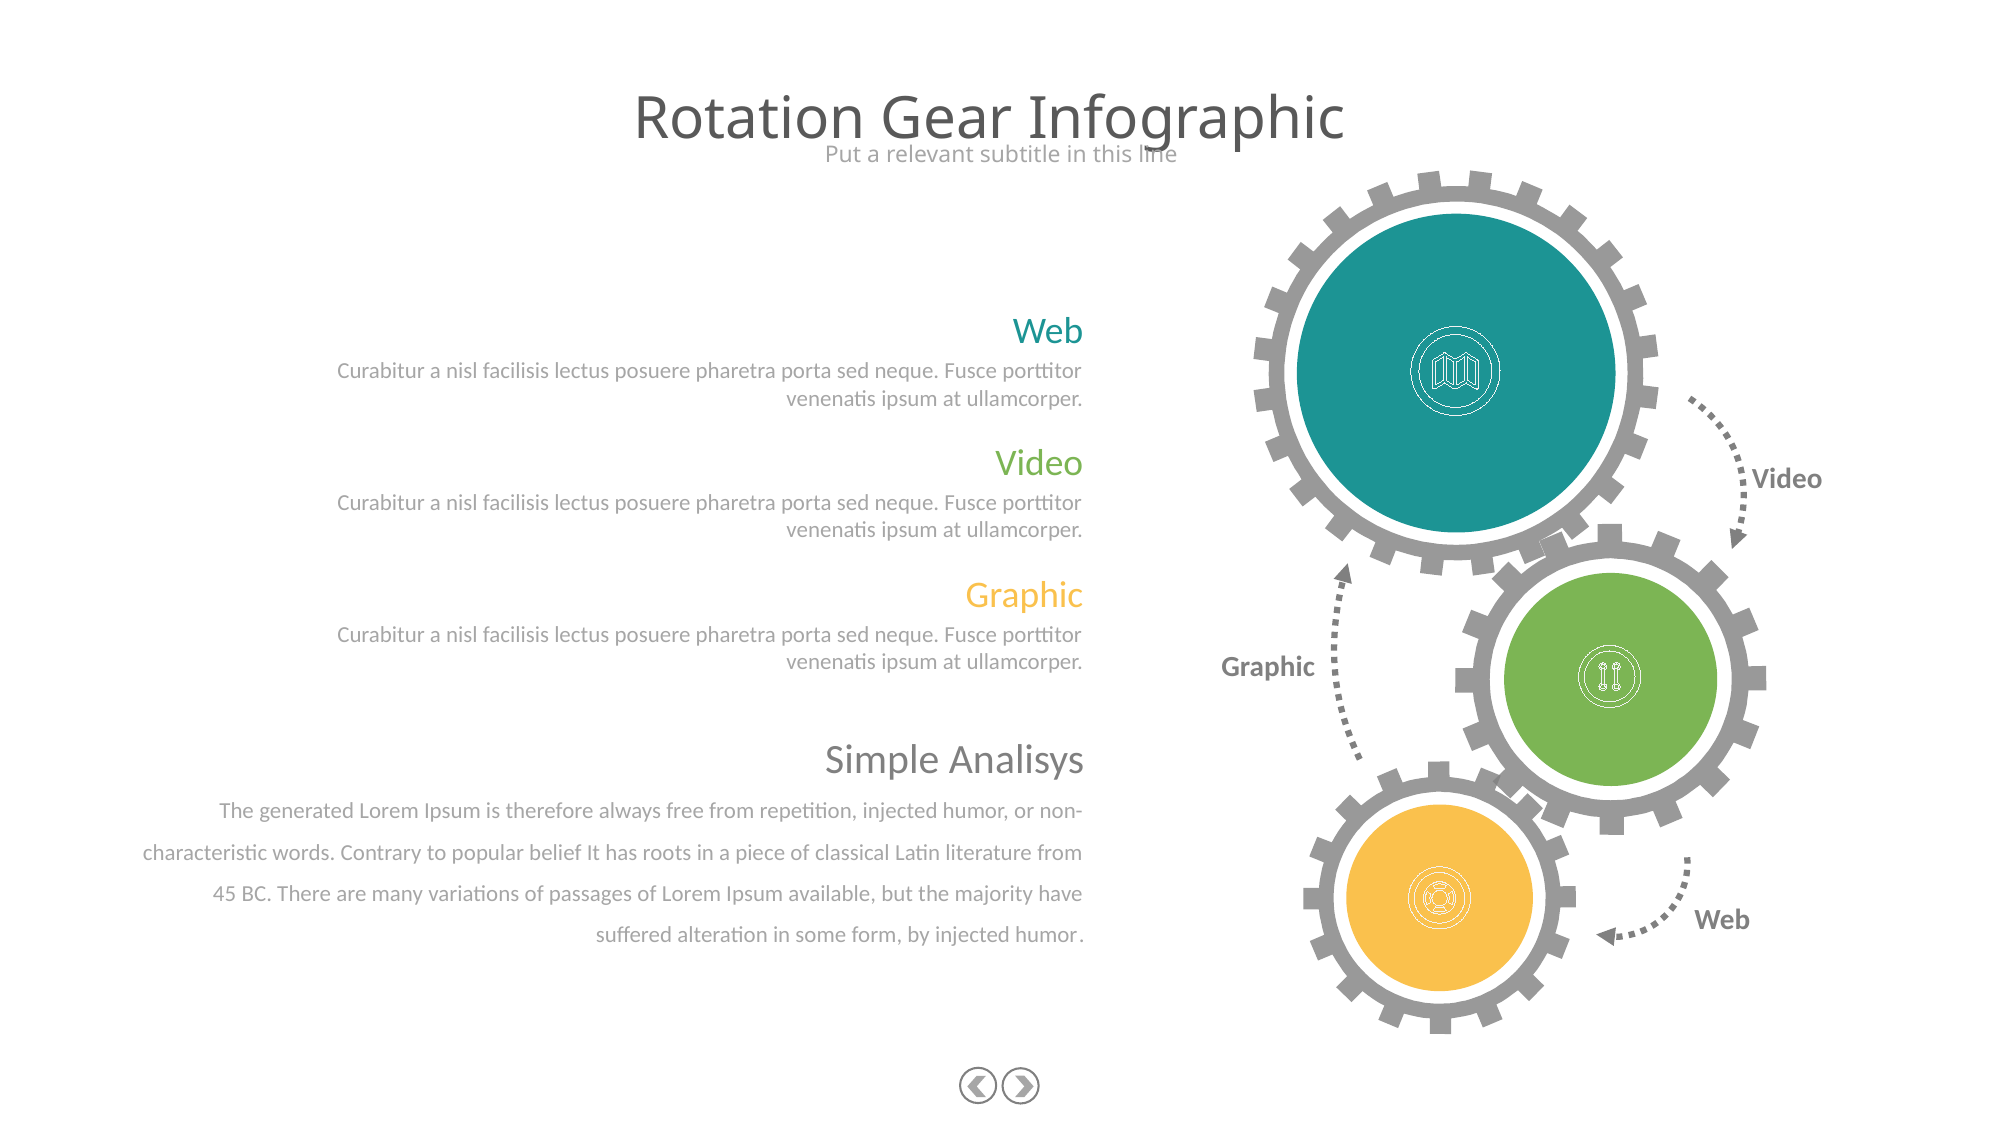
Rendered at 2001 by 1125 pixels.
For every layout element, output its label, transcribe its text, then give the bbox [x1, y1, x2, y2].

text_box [959, 1067, 1039, 1104]
text_box Rotation Gear Infographic [614, 37, 1364, 158]
text_box Simple Analisys The generated Lorem Ipsum is therefore always free from repetition, injected humor, or non-characteristic words. Contrary to popular belief It has roots in a piece of classical Latin literature from 45 BC. There are many variations of passages of Lorem Ipsum available, but the majority have suffered alteration in some form, by injected humor. [123, 699, 1108, 953]
text_box Web Curabitur a nisl facilisis lectus posuere pharetra porta sed neque. Fusce porttitor venenatis ipsum at ullamcorper. [271, 298, 1082, 390]
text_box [1410, 326, 1500, 416]
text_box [1082, 296, 1917, 873]
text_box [1578, 645, 1641, 708]
text_box Graphic Curabitur a nisl facilisis lectus posuere pharetra porta sed neque. Fusce porttitor venenatis ipsum at ullamcorper. [271, 562, 1082, 653]
text_box Video Curabitur a nisl facilisis lectus posuere pharetra porta sed neque. Fusce porttitor venenatis ipsum at ullamcorper. [271, 430, 1082, 521]
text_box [1408, 866, 1471, 929]
text_box Put a relevant subtitle in this line [764, 122, 1239, 183]
text_box Web [1657, 893, 1788, 945]
